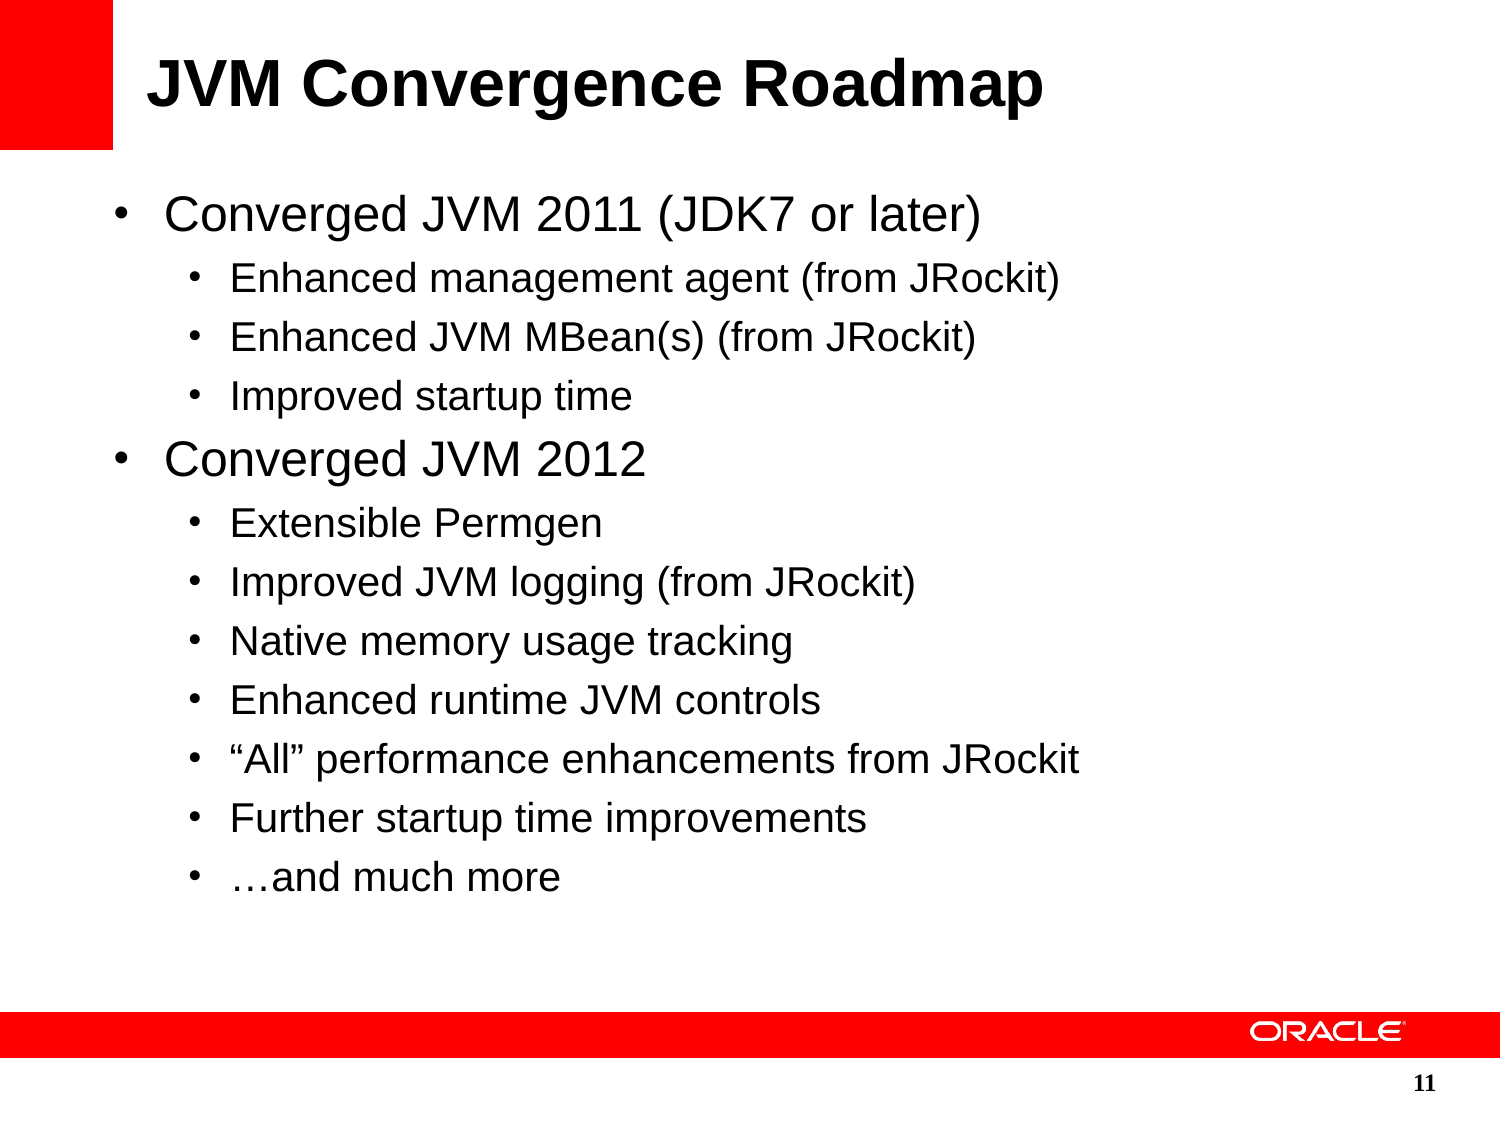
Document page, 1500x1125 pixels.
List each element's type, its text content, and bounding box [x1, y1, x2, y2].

picture [0, 0, 114, 150]
text_box JVM Convergence Roadmap [146, 46, 1390, 201]
text_box Converged JVM 2011 (JDK7 or later) Enhanced management agent (from JRockit) Enhanced JVM MBean(s) (from JRockit) Improved startup time Converged JVM 2012 Extensible Permgen Improved JVM logging (from JRockit) Native memory usage tracking Enhanced runtime JVM controls “All” performance enhancements from JRockit Further startup time improvements …and much more [112, 186, 1349, 995]
picture [0, 1012, 1500, 1050]
